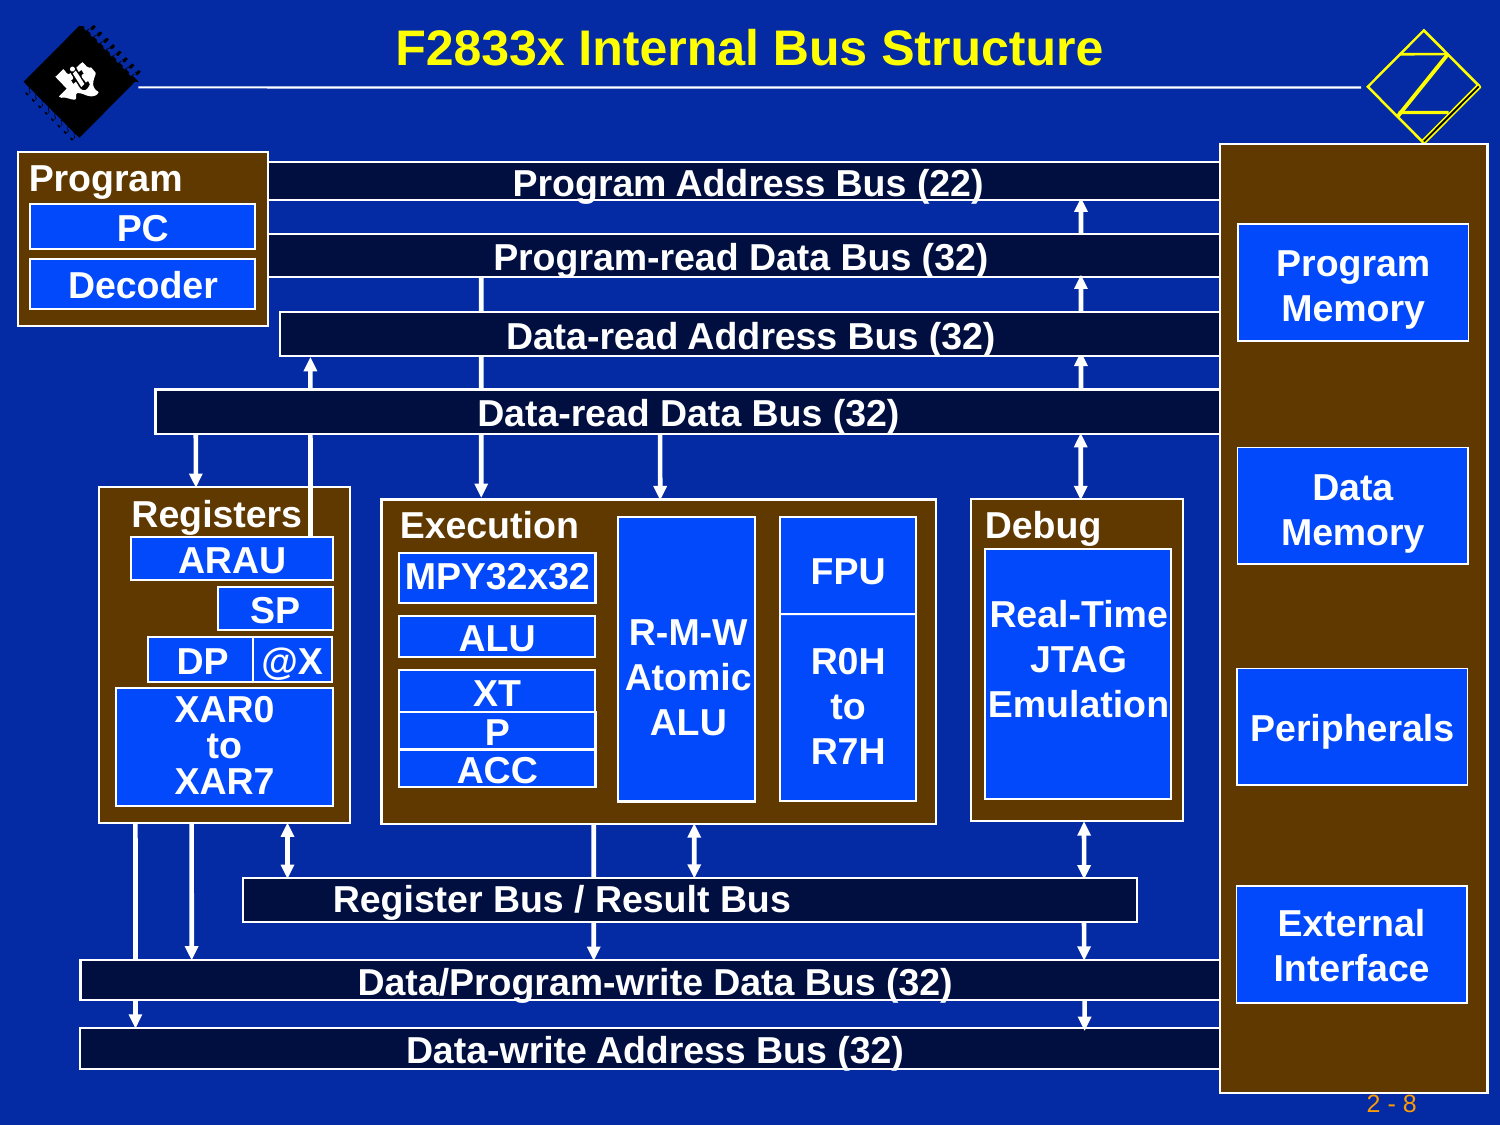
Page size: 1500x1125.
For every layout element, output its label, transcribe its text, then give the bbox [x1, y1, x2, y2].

text_box [984, 733, 1172, 799]
text_box P [398, 711, 596, 749]
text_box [1237, 221, 1469, 347]
text_box [1074, 201, 1088, 234]
text_box SP [217, 586, 333, 630]
text_box [587, 928, 601, 959]
text_box Data-read Address Bus (32) [280, 311, 1220, 357]
text_box Program [14, 147, 198, 207]
text_box [971, 554, 1184, 822]
text_box [618, 751, 755, 802]
text_box Register Bus / Result Bus [318, 867, 807, 928]
text_box [1074, 274, 1088, 311]
text_box Data-read Data Bus (32) [155, 389, 1220, 434]
text_box FPU R0H to R7H [795, 539, 901, 614]
text_box Program-read Data Bus (32) [268, 234, 1220, 278]
text_box FPU R0H to R7H [795, 615, 901, 780]
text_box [1237, 447, 1469, 568]
text_box [807, 877, 1138, 923]
text_box ARAU [130, 536, 334, 580]
text_box [1074, 434, 1087, 500]
text_box [189, 434, 203, 488]
text_box Registers [116, 482, 318, 543]
text_box F2833x Internal Bus Structure [380, 18, 1119, 83]
text_box Program Address Bus (22) [268, 161, 1220, 201]
text_box [185, 823, 198, 959]
text_box [381, 499, 937, 825]
text_box Data/Program-write Data Bus (32) [80, 959, 1220, 1001]
text_box [1117, 499, 1184, 582]
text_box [1236, 885, 1468, 1004]
text_box [688, 823, 701, 867]
text_box [98, 486, 351, 824]
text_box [148, 636, 332, 683]
text_box [1078, 1001, 1091, 1031]
text_box [129, 1001, 142, 1029]
text_box Data-write Address Bus (32) [80, 1028, 1220, 1069]
text_box [304, 357, 317, 389]
text_box Debug [969, 493, 1117, 554]
text_box ALU [398, 615, 596, 658]
text_box [242, 877, 318, 923]
text_box PC [30, 203, 256, 250]
text_box Decoder [30, 258, 256, 309]
text_box [1220, 144, 1488, 1093]
text_box [984, 549, 1172, 582]
text_box [653, 434, 667, 500]
text_box XAR0 to XAR7 [116, 688, 333, 807]
text_box [475, 434, 488, 498]
text_box [1077, 922, 1091, 959]
text_box [17, 152, 268, 327]
text_box [618, 517, 755, 600]
text_box [1077, 821, 1091, 877]
text_box [1074, 357, 1088, 389]
text_box Execution [384, 493, 595, 554]
text_box ACC [398, 749, 596, 787]
text_box XT [398, 669, 596, 711]
text_box [780, 516, 917, 801]
text_box R-M-W Atomic ALU [609, 600, 767, 751]
text_box MPY32x32 [398, 553, 596, 604]
text_box [281, 822, 294, 877]
text_box Real-Time JTAG Emulation [972, 582, 1185, 733]
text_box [1236, 668, 1468, 786]
